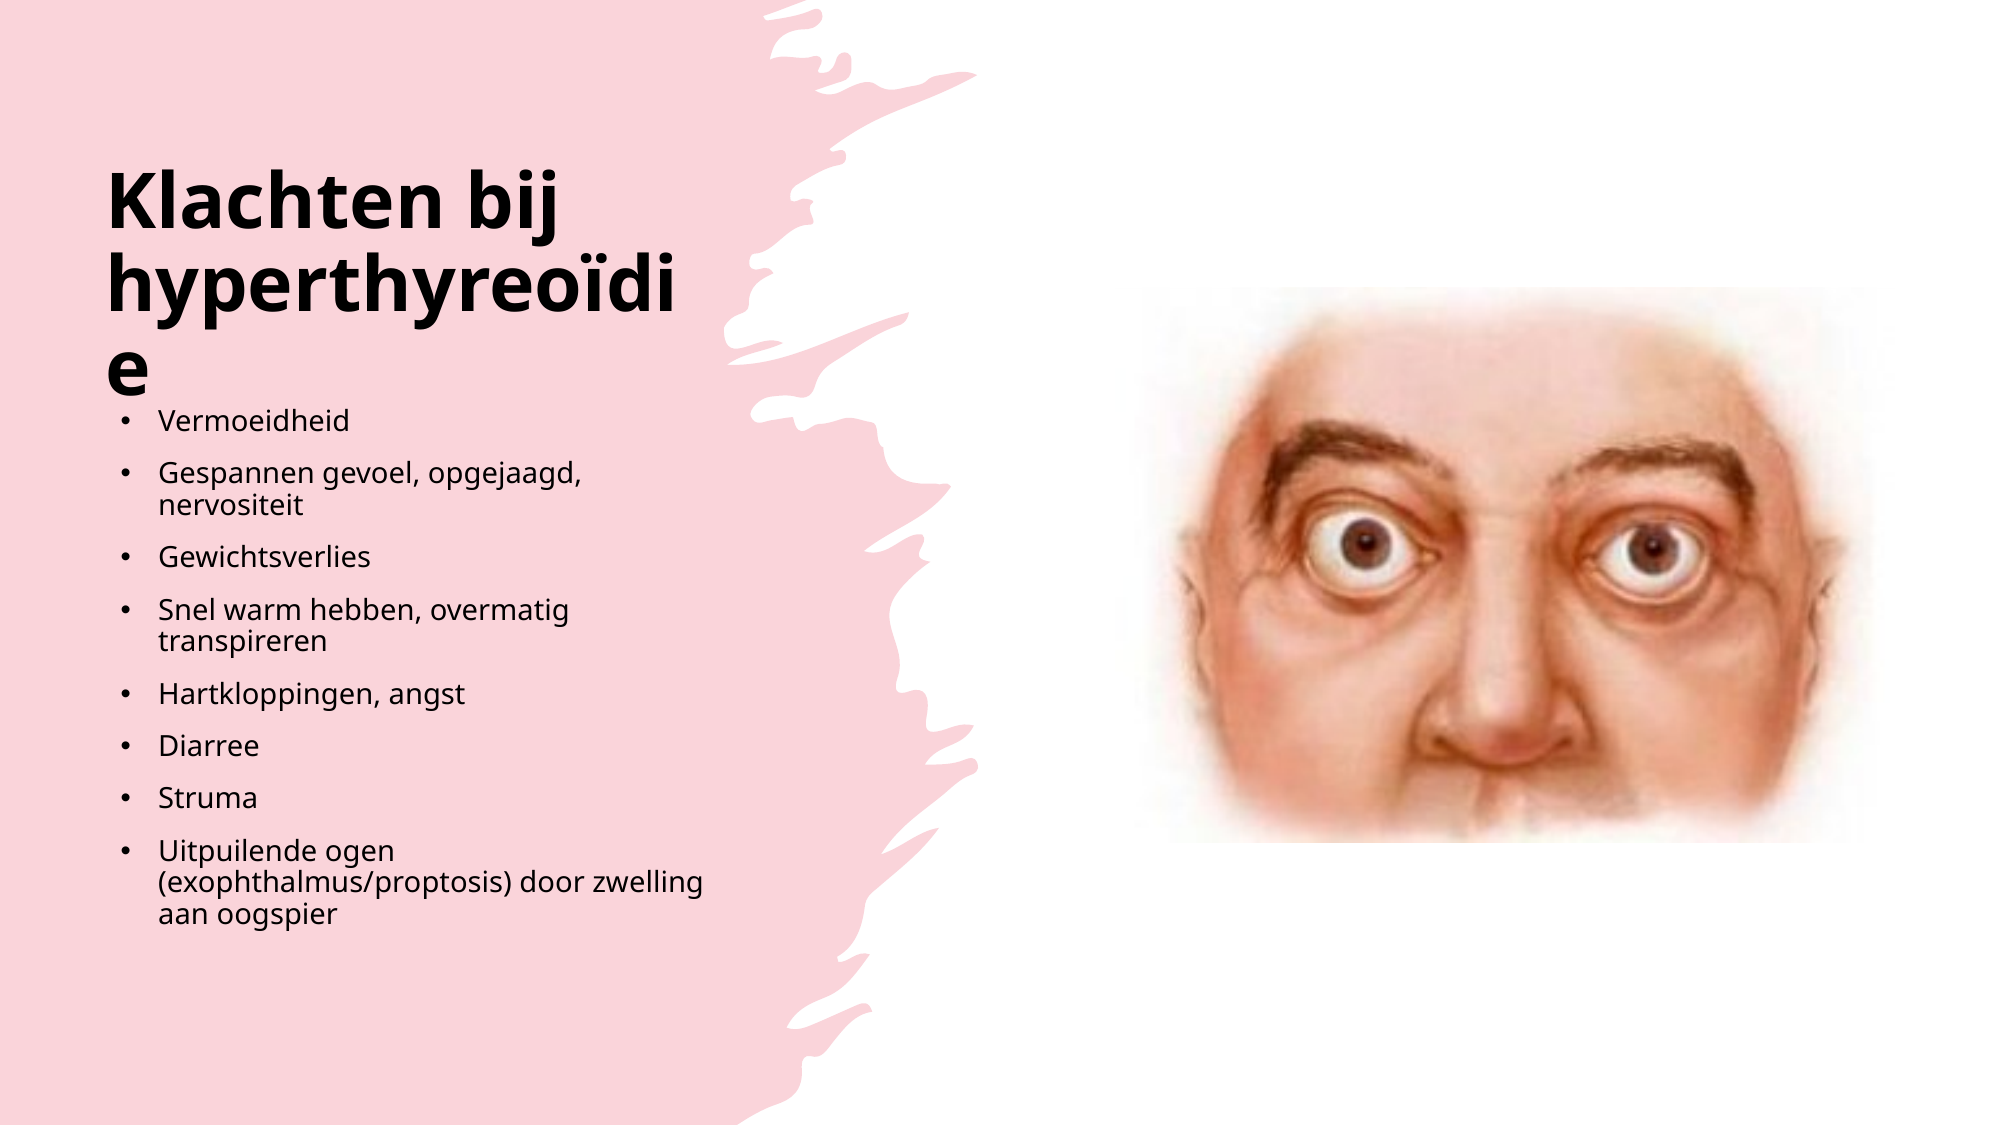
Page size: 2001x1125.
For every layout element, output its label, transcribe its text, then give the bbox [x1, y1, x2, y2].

text_box [0, 0, 980, 1125]
title Klachten bij hyperthyreoïdie [90, 139, 728, 435]
list Vermoeidheid Gespannen gevoel, opgejaagd, nervositeit Gewichtsverlies Snel warm hebben, overmatig transpireren Hartkloppingen, angst Diarree Struma Uitpuilende ogen (exophthalmus/proptosis) door zwelling aan oogspier [105, 398, 744, 982]
text_box [728, 0, 2000, 1125]
picture [1115, 287, 1895, 843]
